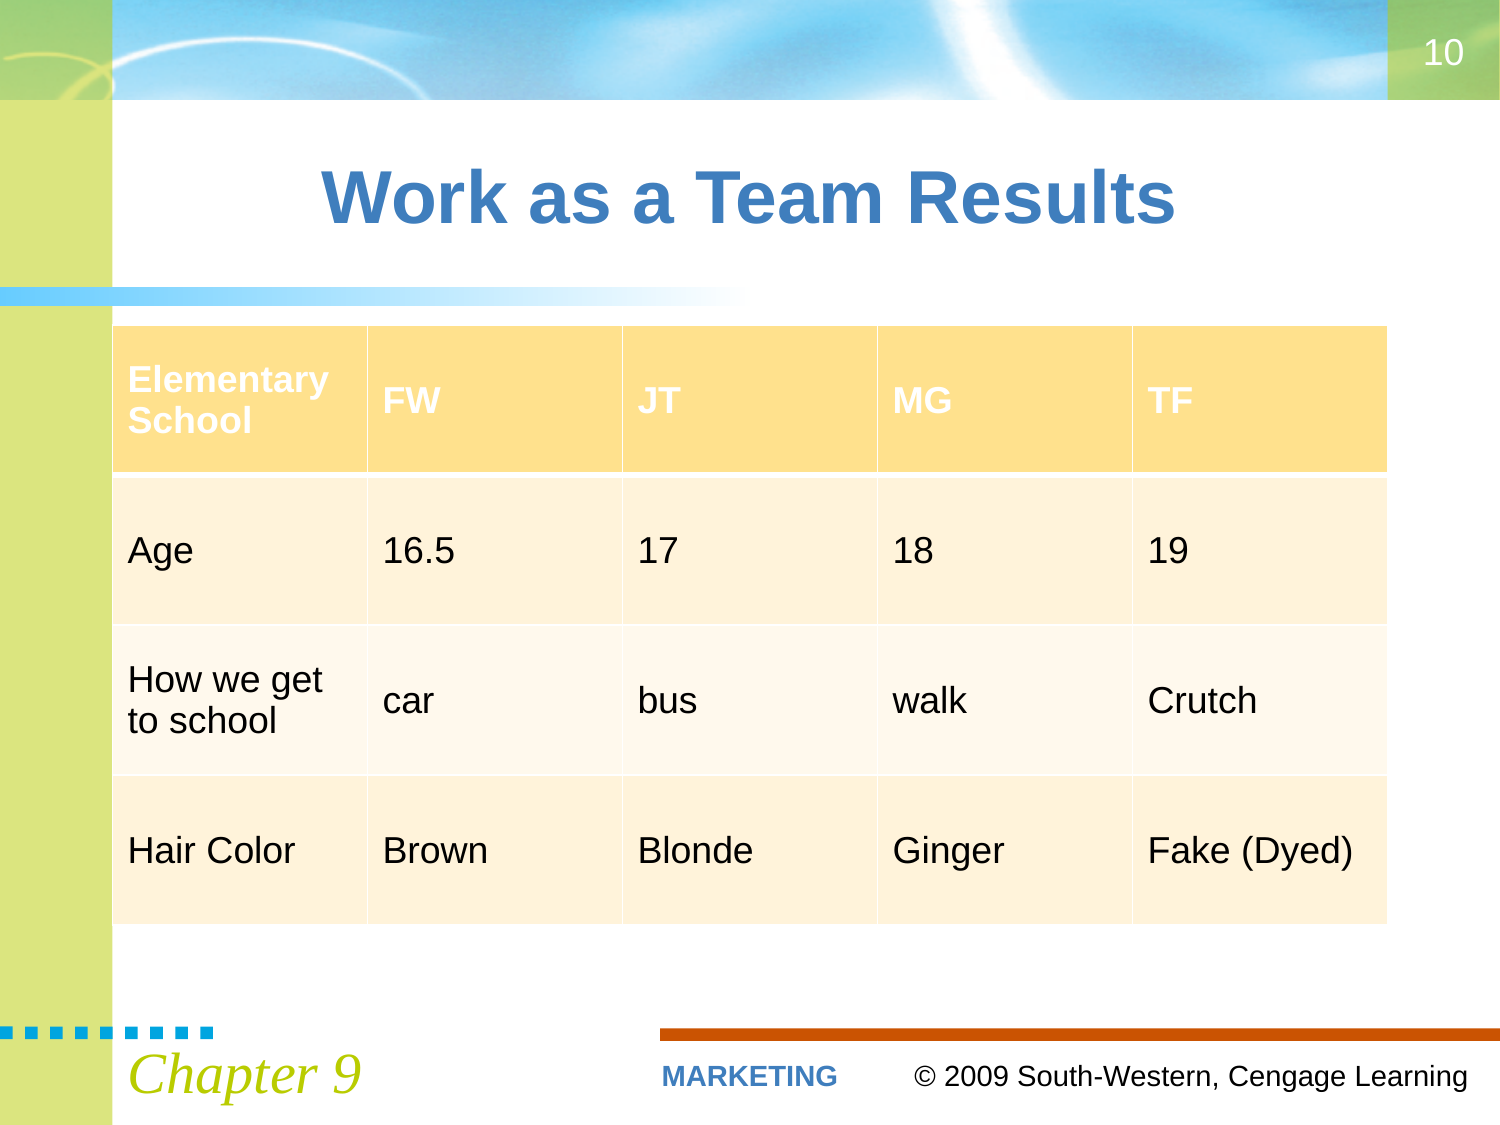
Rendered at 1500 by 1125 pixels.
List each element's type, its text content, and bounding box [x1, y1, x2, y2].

table_cell Age [113, 478, 367, 624]
table_cell Ginger [878, 776, 1132, 924]
table_header Elementary School [113, 326, 367, 472]
slide_number 10 [1387, 0, 1500, 101]
title Work as a Team Results [112, 99, 1388, 288]
table_cell 16.5 [368, 478, 622, 624]
footer Chapter 9 [112, 1012, 638, 1113]
table_header JT [623, 326, 877, 472]
table_cell Crutch [1133, 626, 1387, 774]
table_cell 18 [878, 478, 1132, 624]
table_cell How we get to school [113, 626, 367, 774]
table_cell Hair Color [113, 776, 367, 924]
table_cell Brown [368, 776, 622, 924]
table_cell 17 [623, 478, 877, 624]
table_header TF [1133, 326, 1387, 472]
table_cell Blonde [623, 776, 877, 924]
table_cell 19 [1133, 478, 1387, 624]
table_cell bus [623, 626, 877, 774]
table_cell Fake (Dyed) [1133, 776, 1387, 924]
table_cell car [368, 626, 622, 774]
table_cell walk [878, 626, 1132, 774]
table_header MG [878, 326, 1132, 472]
table_header FW [368, 326, 622, 472]
